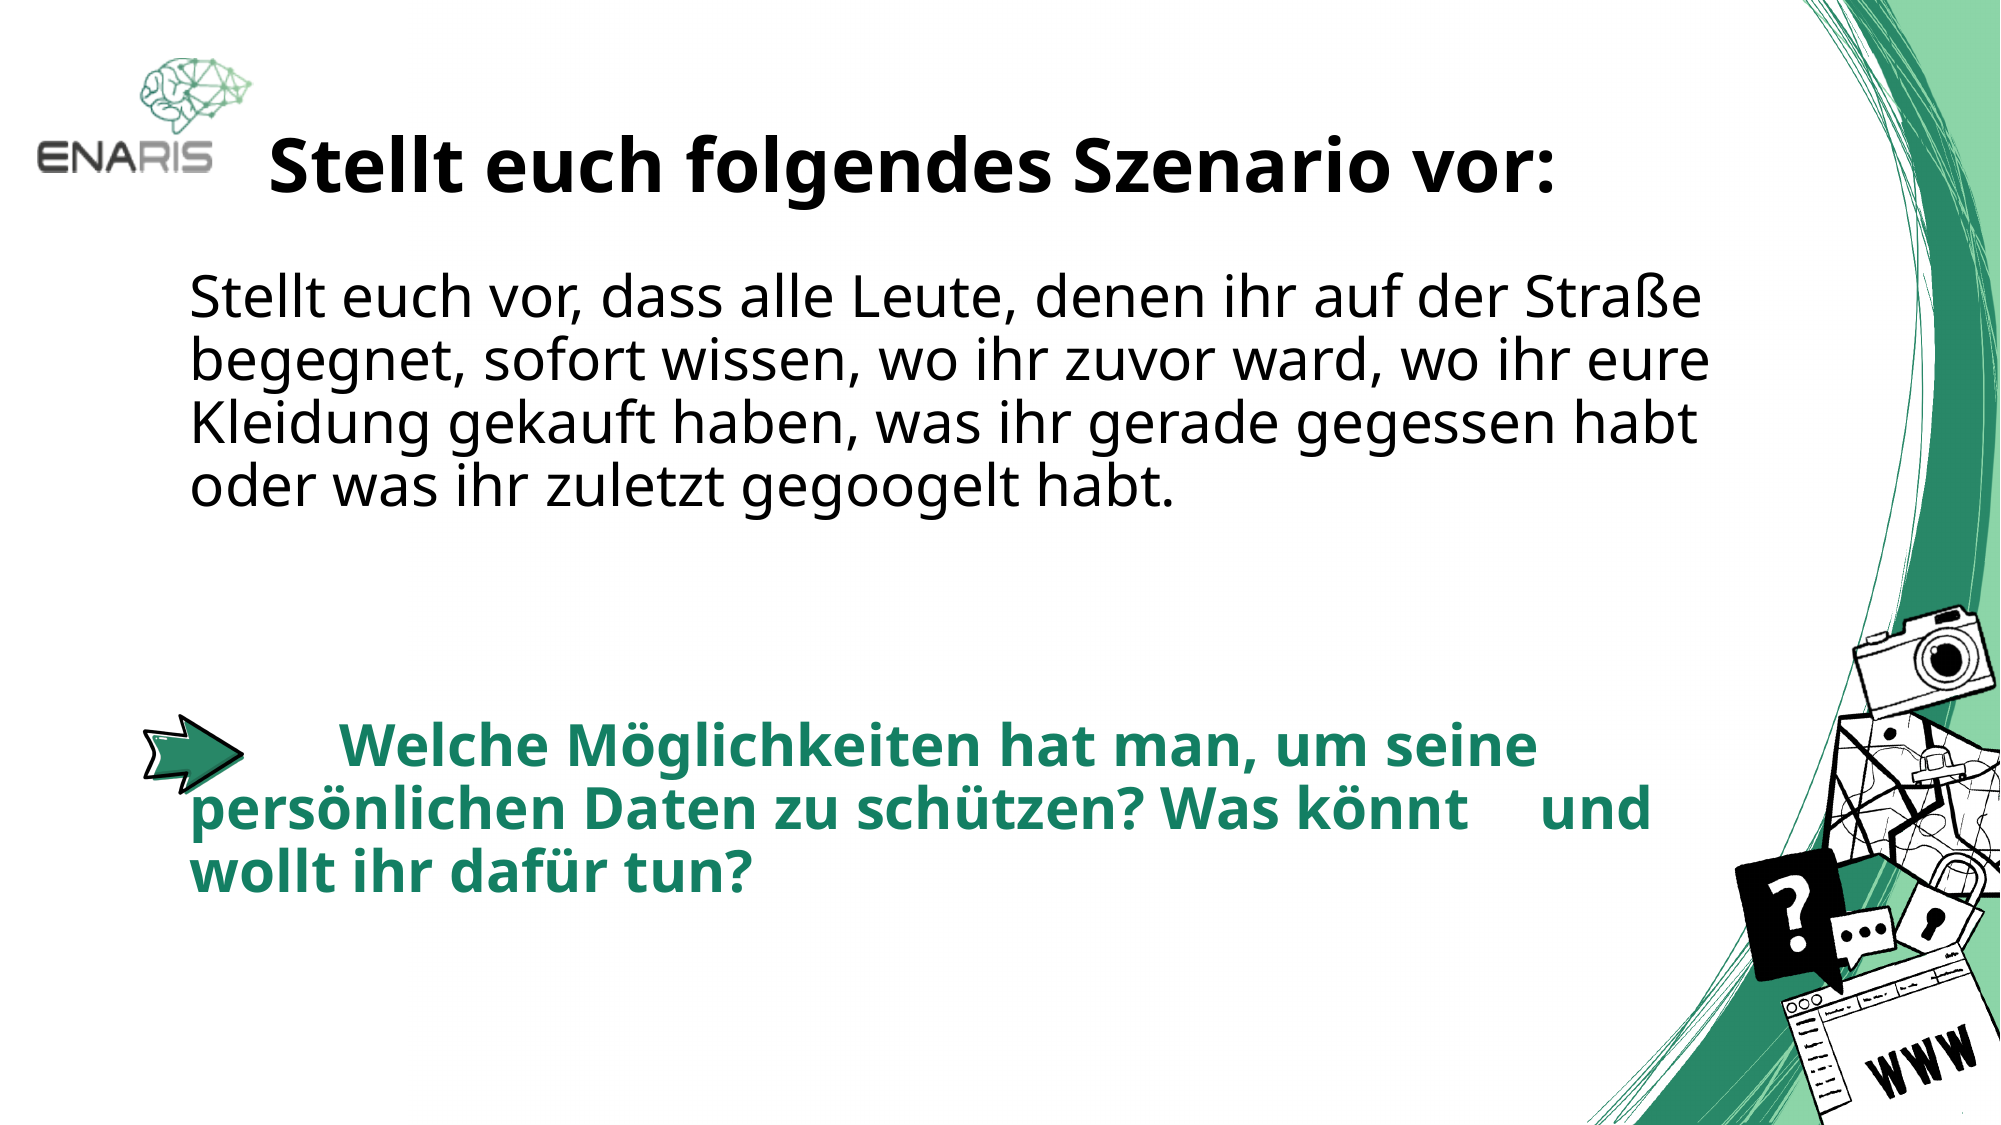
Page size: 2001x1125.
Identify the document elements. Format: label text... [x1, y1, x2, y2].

title Stellt euch folgendes Szenario vor: [253, 59, 1863, 278]
picture [133, 695, 254, 817]
list Stellt euch vor, dass alle Leute, denen ihr auf der Straße begegnet, sofort wissen, wo ihr zuvor ward, wo ihr eure Kleidung gekauft haben, was ihr gerade gegessen habt oder was ihr zuletzt gegoogelt habt. Welche Möglichkeiten hat man, um seine persönlichen Daten zu schützen? Was könnt und wollt ihr dafür tun? [137, 260, 1728, 1074]
picture [37, 58, 254, 173]
picture [408, 0, 2000, 1125]
